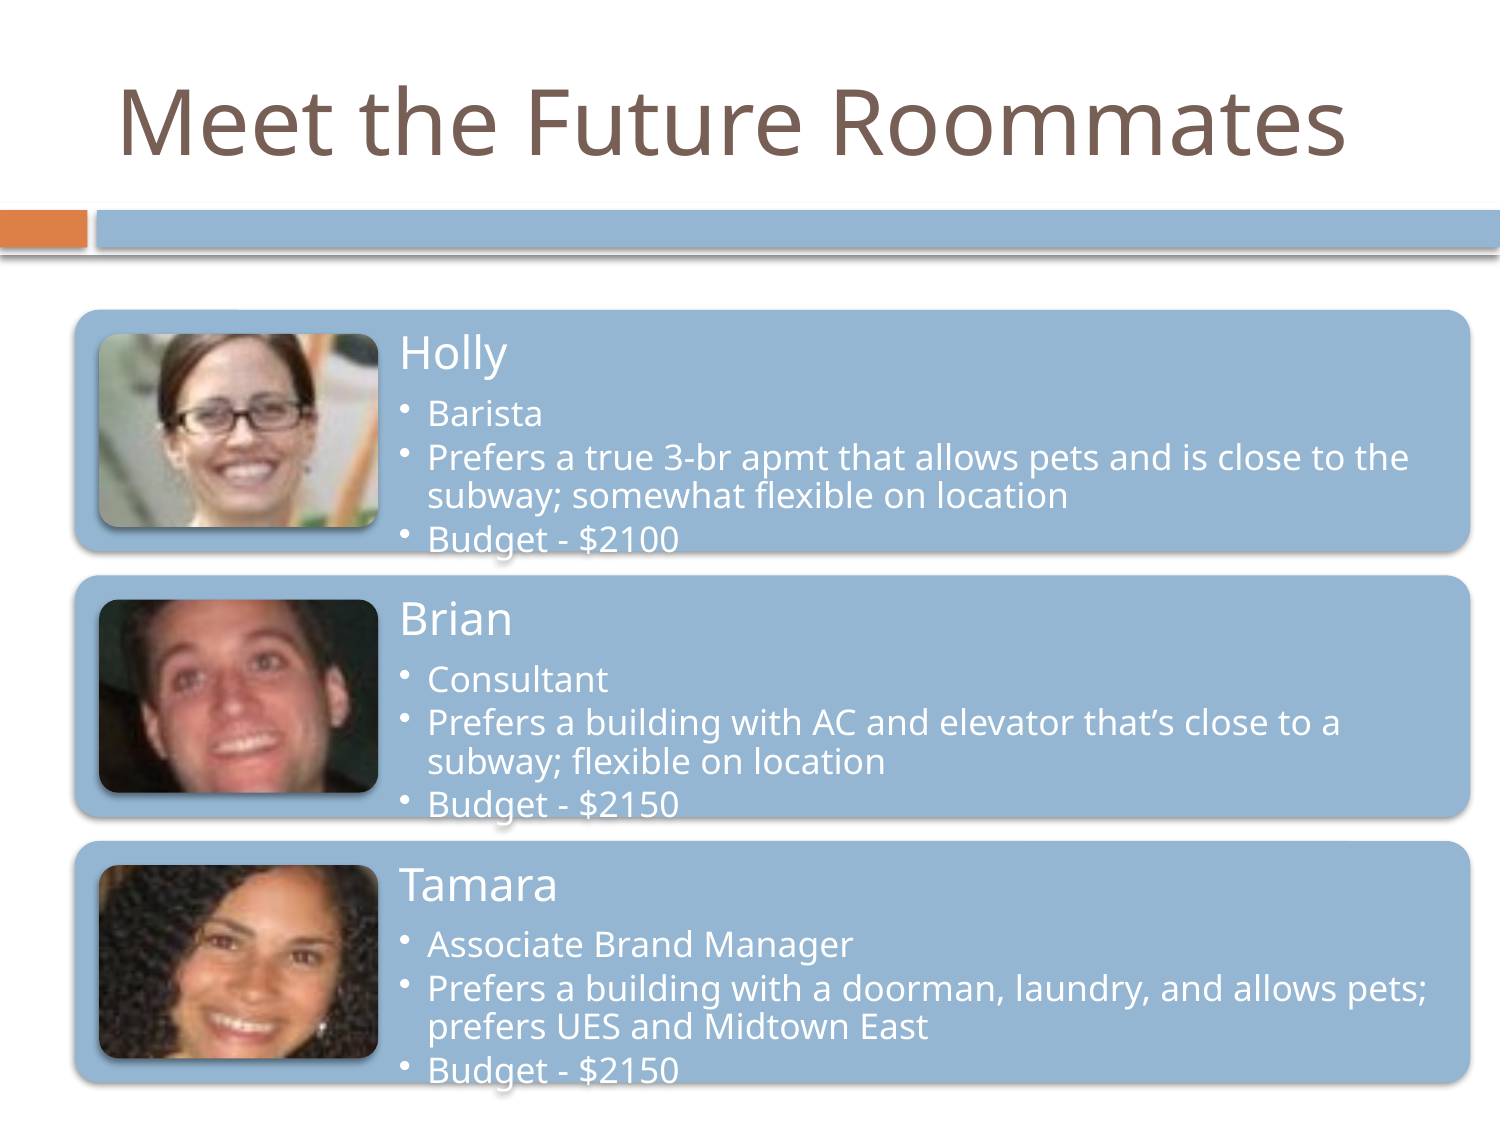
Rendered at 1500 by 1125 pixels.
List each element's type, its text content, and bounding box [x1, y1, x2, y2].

title Meet the Future Roommates [100, 37, 1438, 200]
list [74, 309, 1471, 1083]
